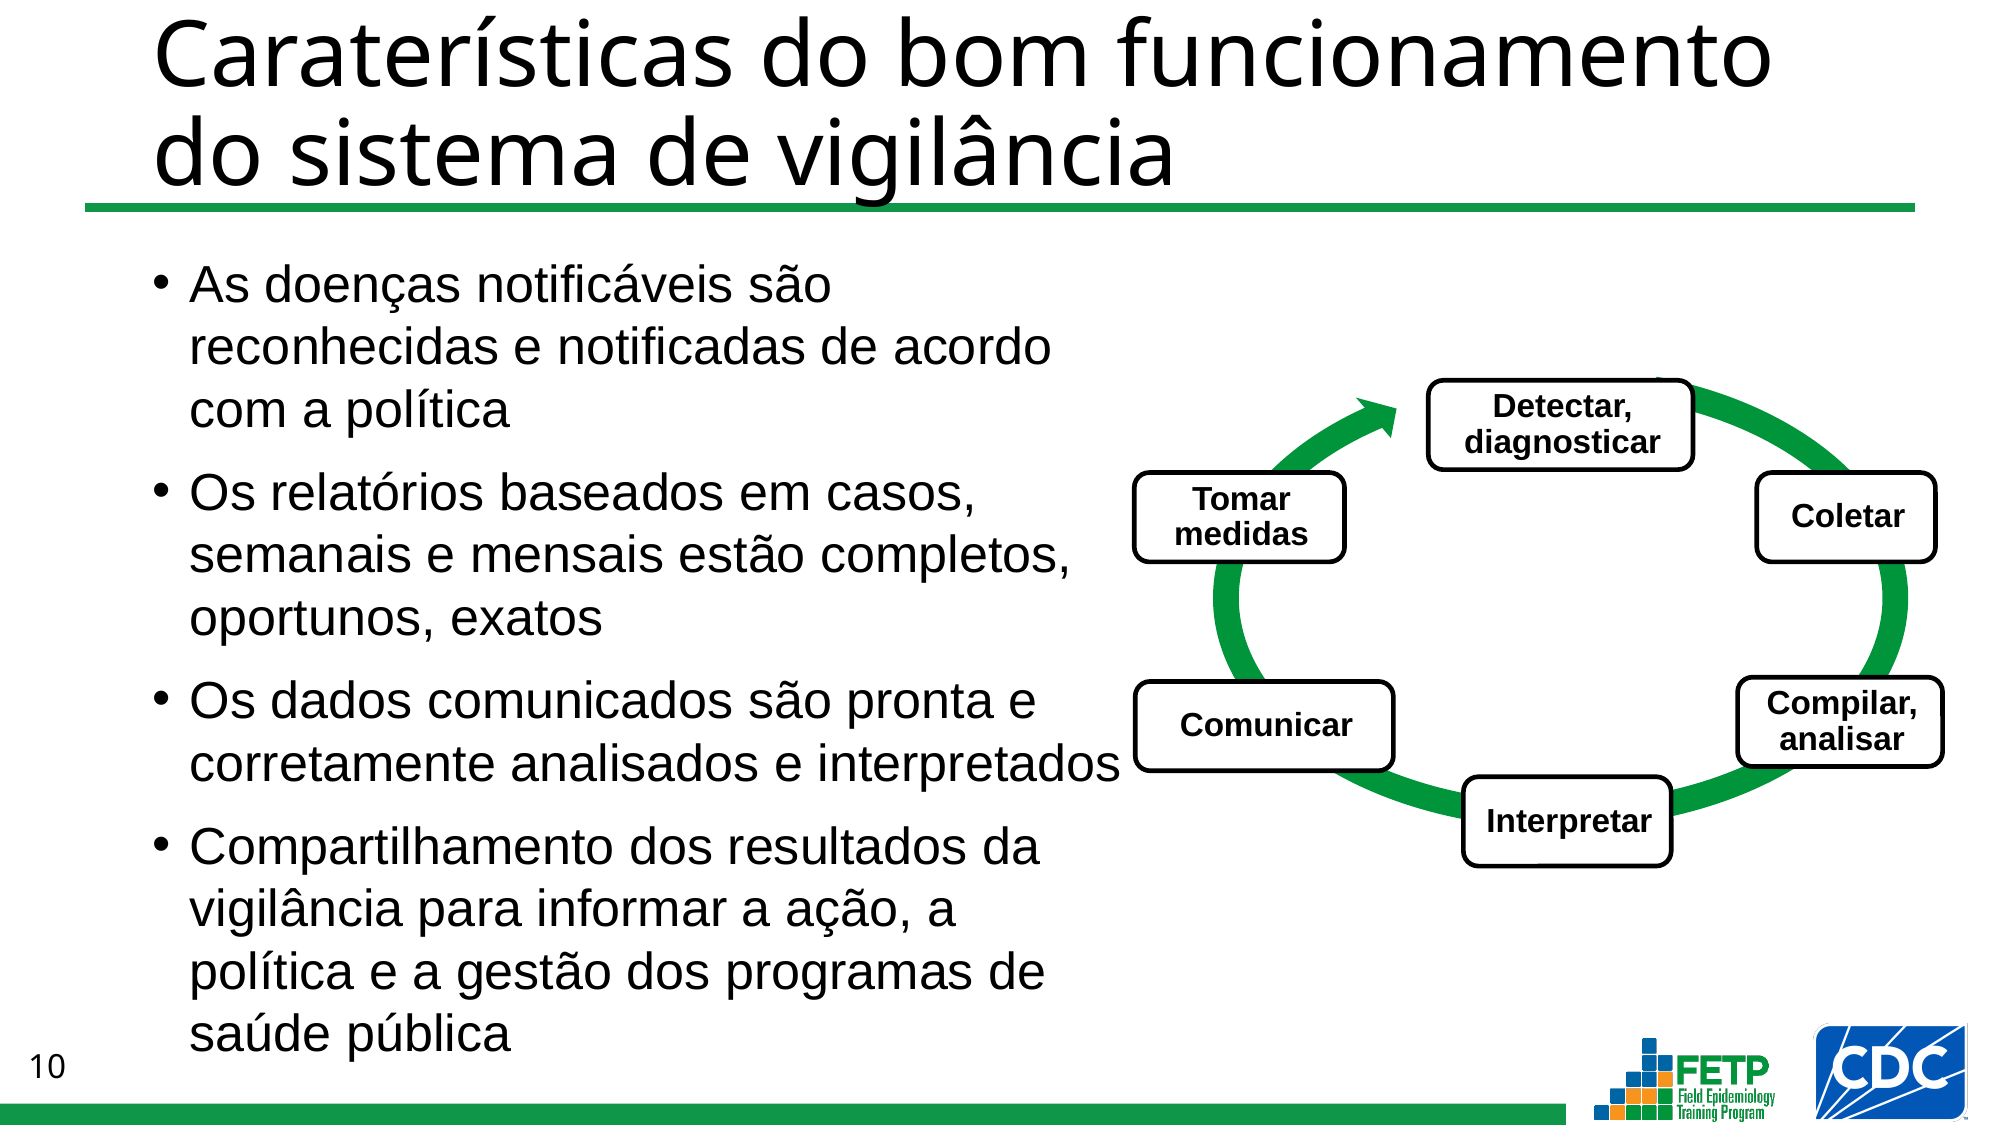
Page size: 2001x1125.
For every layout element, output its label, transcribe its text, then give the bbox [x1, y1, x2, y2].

picture [1594, 1038, 1775, 1122]
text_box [1134, 379, 1961, 867]
list As doenças notificáveis são reconhecidas e notificadas de acordo com a política Os relatórios baseados em casos, semanais e mensais estão completos, oportunos, exatos Os dados comunicados são pronta e corretamente analisados e interpretados Compartilhamento dos resultados da vigilância para informar a ação, a política e a gestão dos programas de saúde pública [137, 242, 1143, 1004]
title Caraterísticas do bom funcionamento do sistema de vigilância [137, 0, 1863, 207]
picture [1813, 1023, 1968, 1122]
